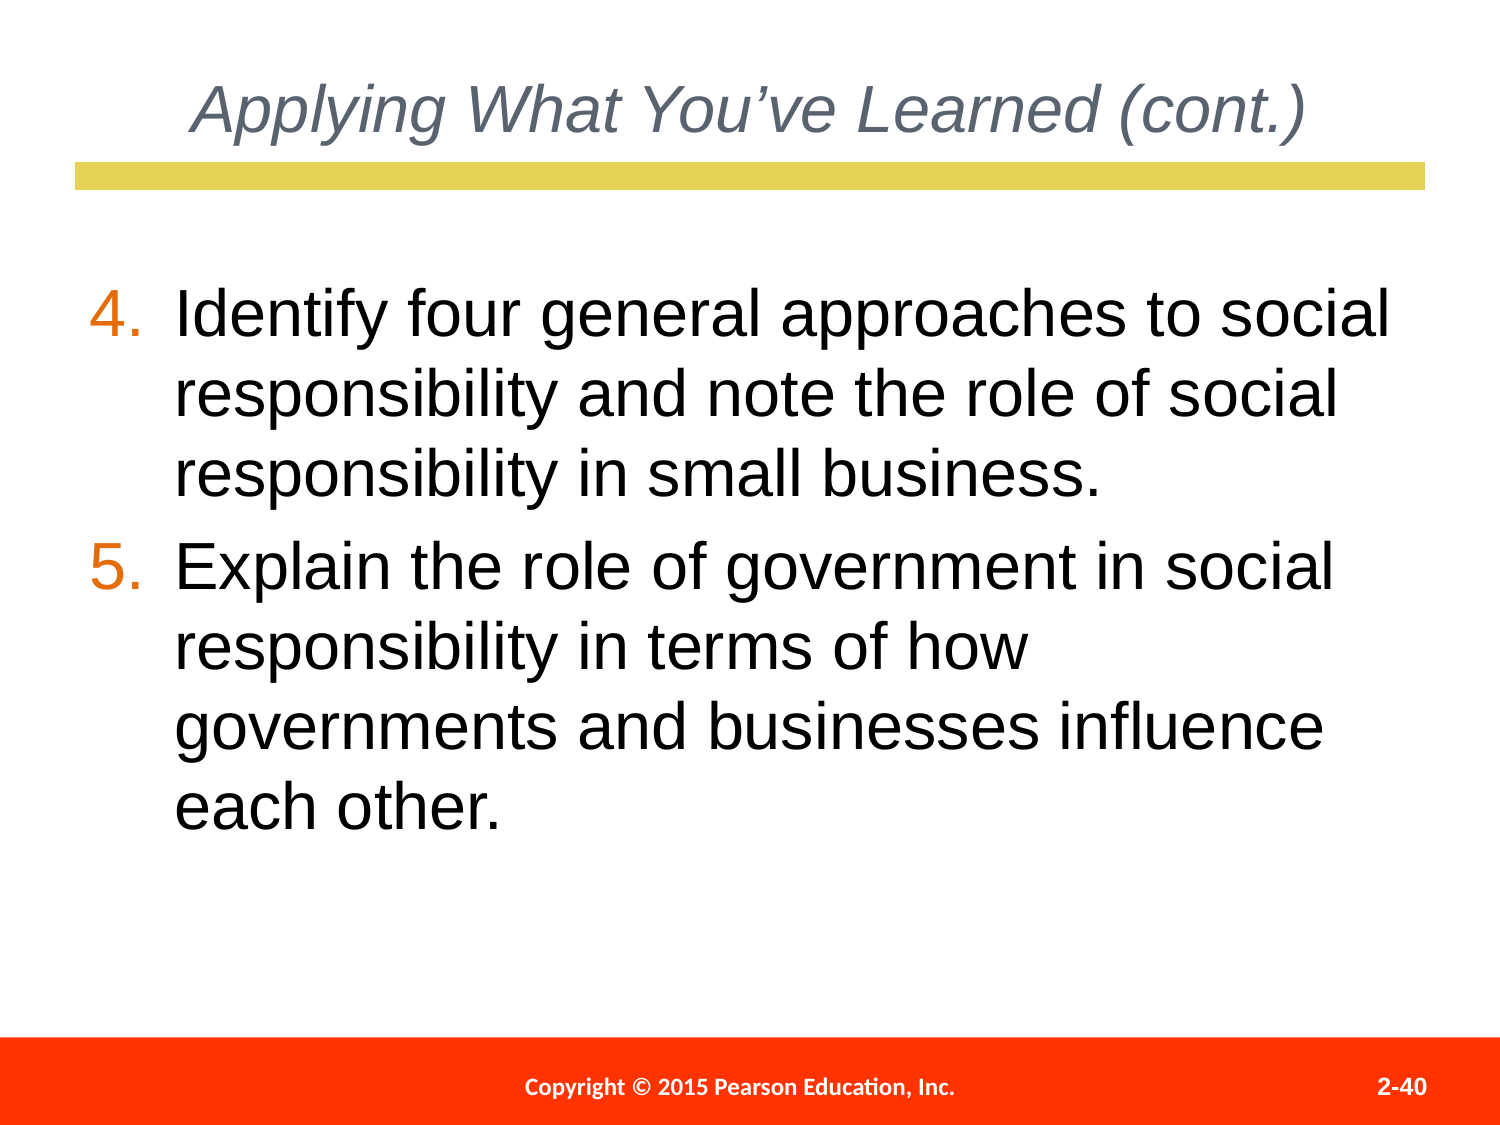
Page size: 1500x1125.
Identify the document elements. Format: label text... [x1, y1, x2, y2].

text_box Identify four general approaches to social responsibility and note the role of social responsibility in small business. Explain the role of government in social responsibility in terms of how governments and businesses influence each other. [74, 262, 1425, 1005]
title Applying What You’ve Learned (cont.) [74, 12, 1426, 201]
